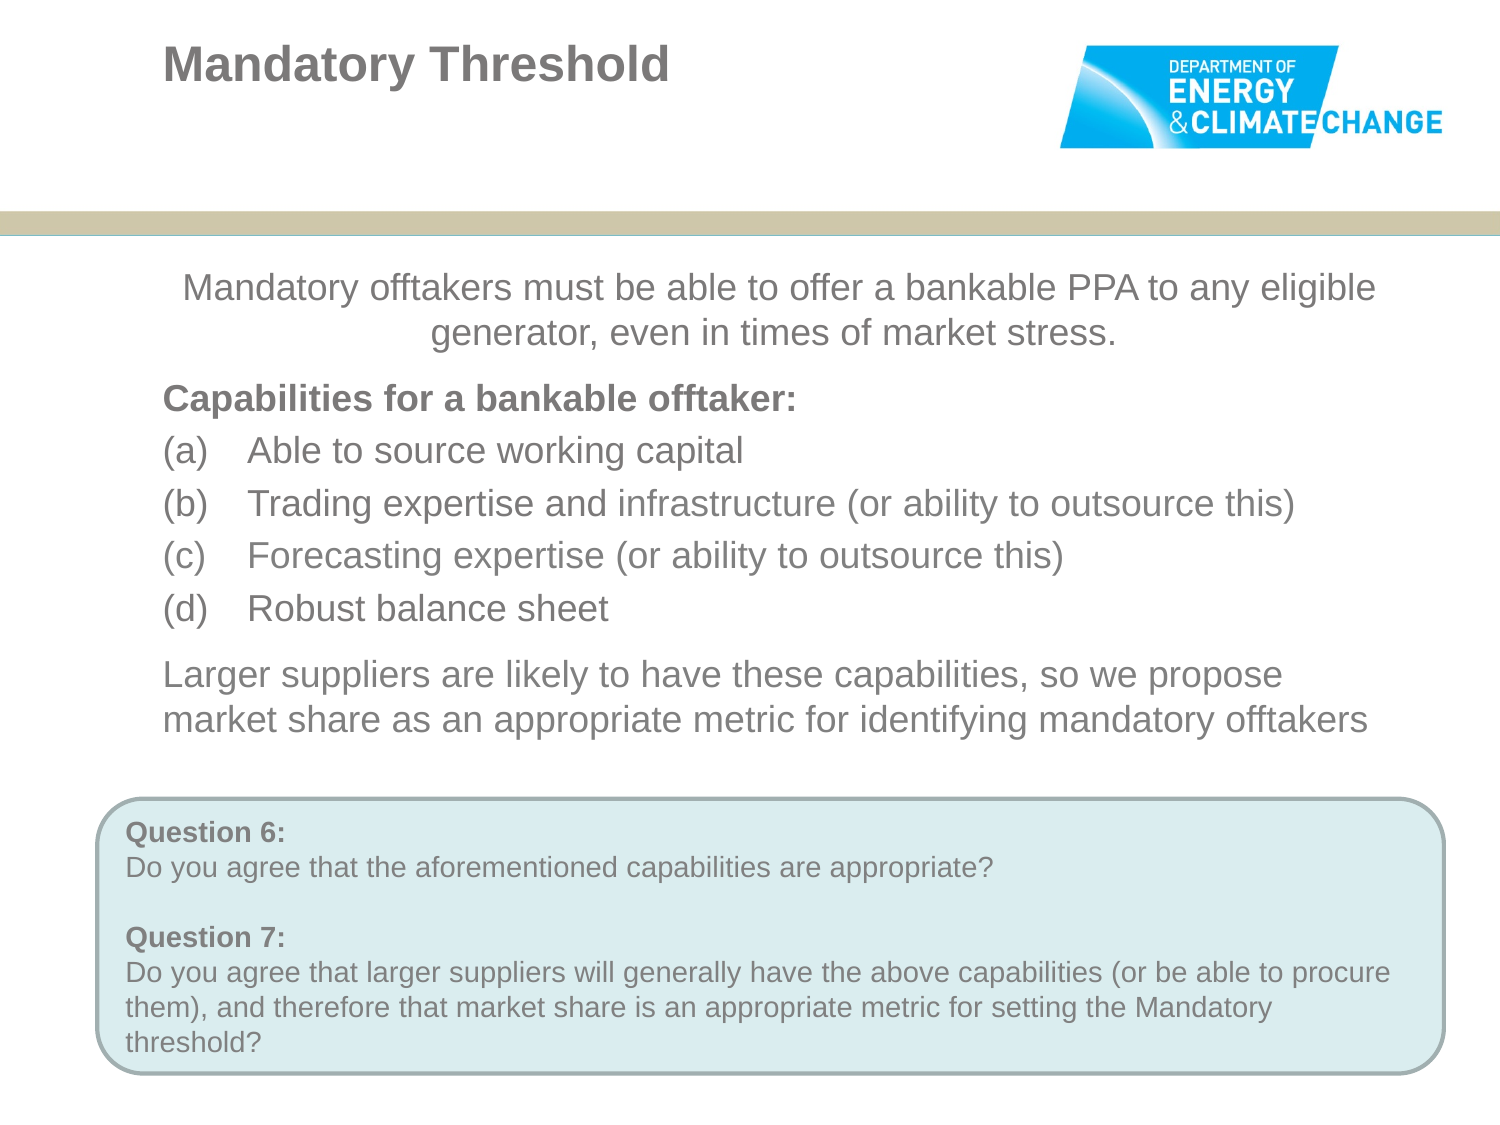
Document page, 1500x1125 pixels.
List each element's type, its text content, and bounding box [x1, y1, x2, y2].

title Mandatory Threshold [147, 23, 1034, 107]
picture [0, 0, 1500, 236]
list Mandatory offtakers must be able to offer a bankable PPA to any eligible generator, even in times of market stress. Capabilities for a bankable offtaker: Able to source working capital Trading expertise and infrastructure (or ability to outsource this) Forecasting expertise (or ability to outsource this) Robust balance sheet Larger suppliers are likely to have these capabilities, so we propose market share as an appropriate metric for identifying mandatory offtakers [147, 255, 1412, 798]
text_box Question 6: Do you agree that the aforementioned capabilities are appropriate? Question 7: Do you agree that larger suppliers will generally have the above capabilities (or be able to procure them), and therefore that market share is an appropriate metric for setting the Mandatory threshold? [95, 796, 1446, 1076]
